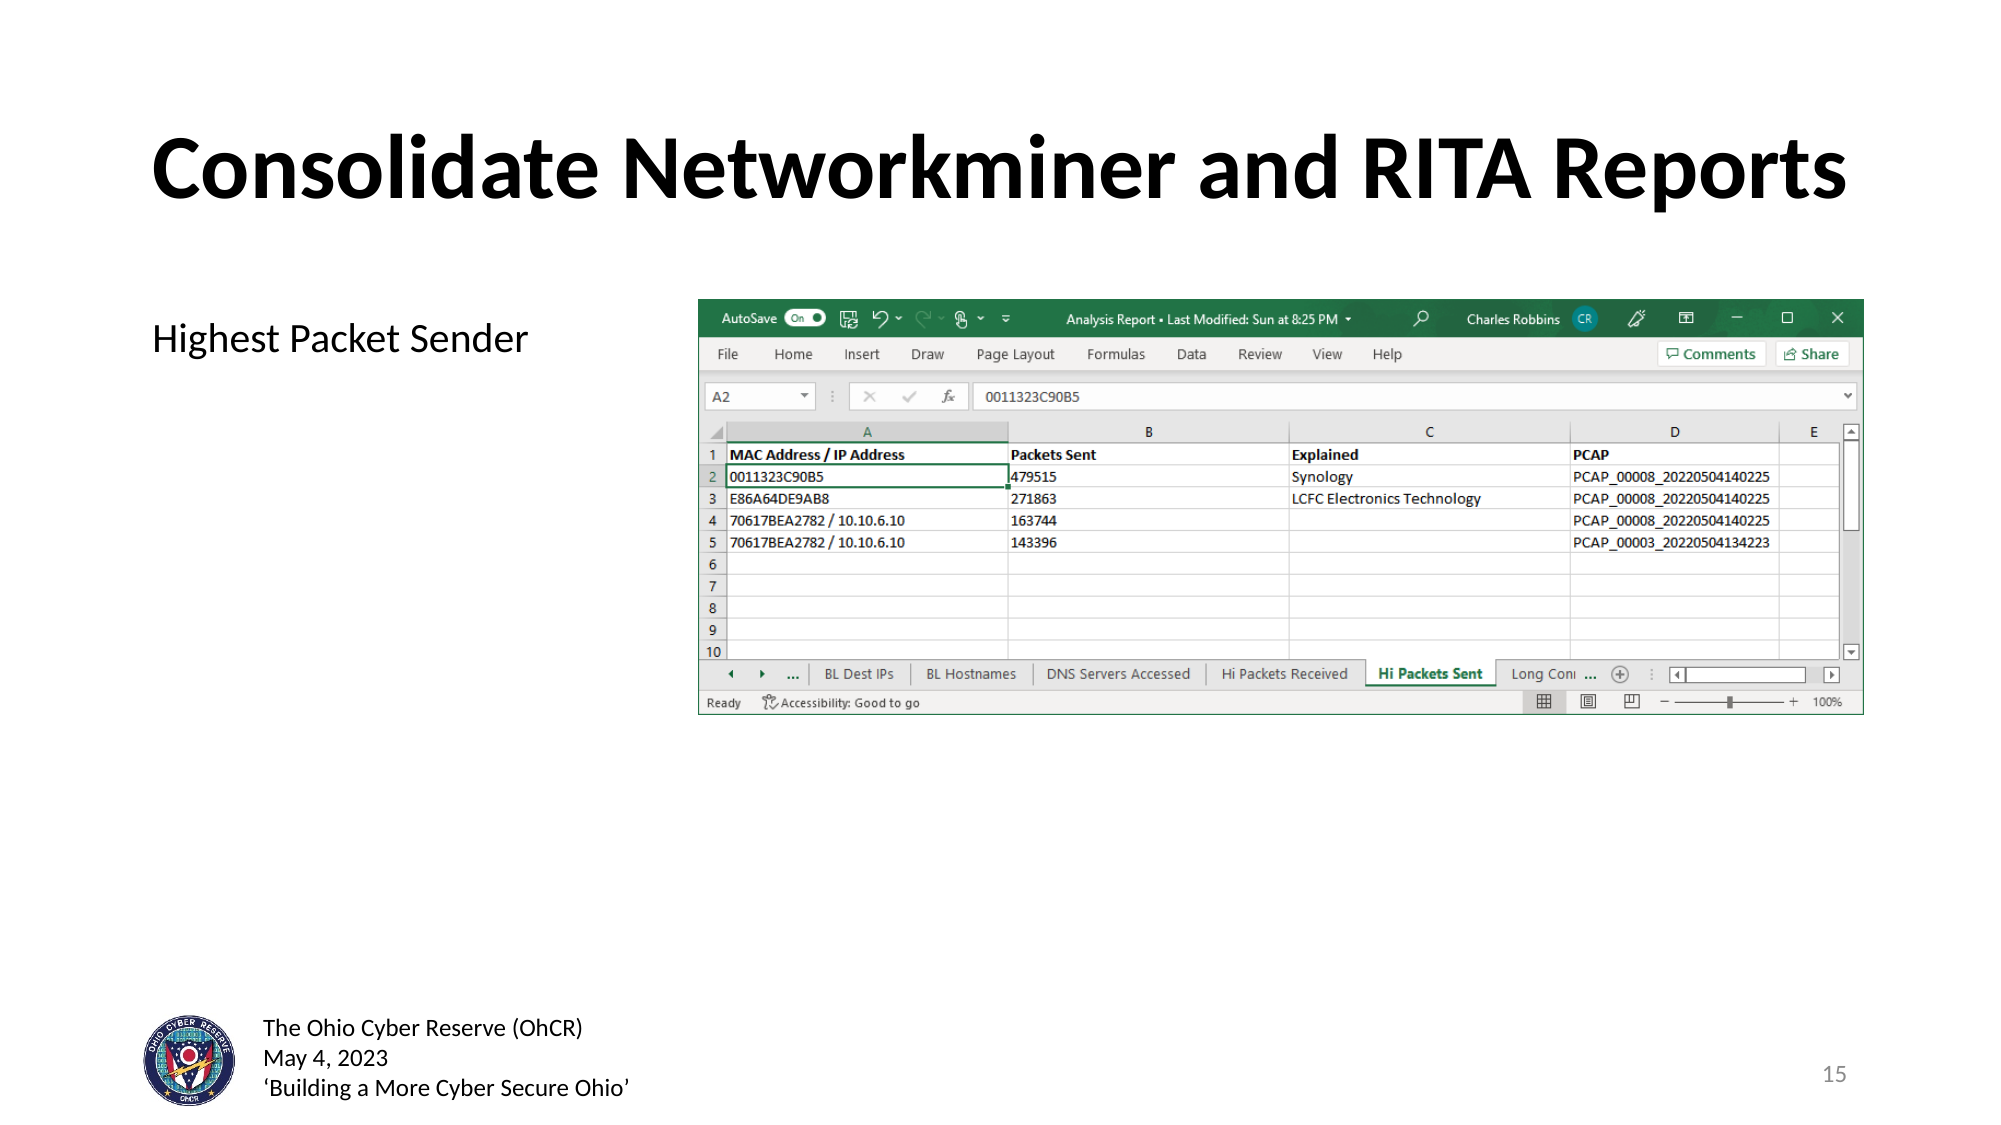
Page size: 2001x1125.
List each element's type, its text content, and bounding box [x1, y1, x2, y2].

text_box The Ohio Cyber Reserve (OhCR) May 4, 2023 ‘Building a More Cyber Secure Ohio’ [248, 1004, 648, 1109]
picture [140, 1013, 238, 1108]
title Consolidate Networkminer and RITA Reports [137, 59, 1880, 278]
picture [698, 299, 1864, 715]
list Highest Packet Sender [137, 299, 683, 980]
slide_number 15 [1412, 1042, 1863, 1103]
